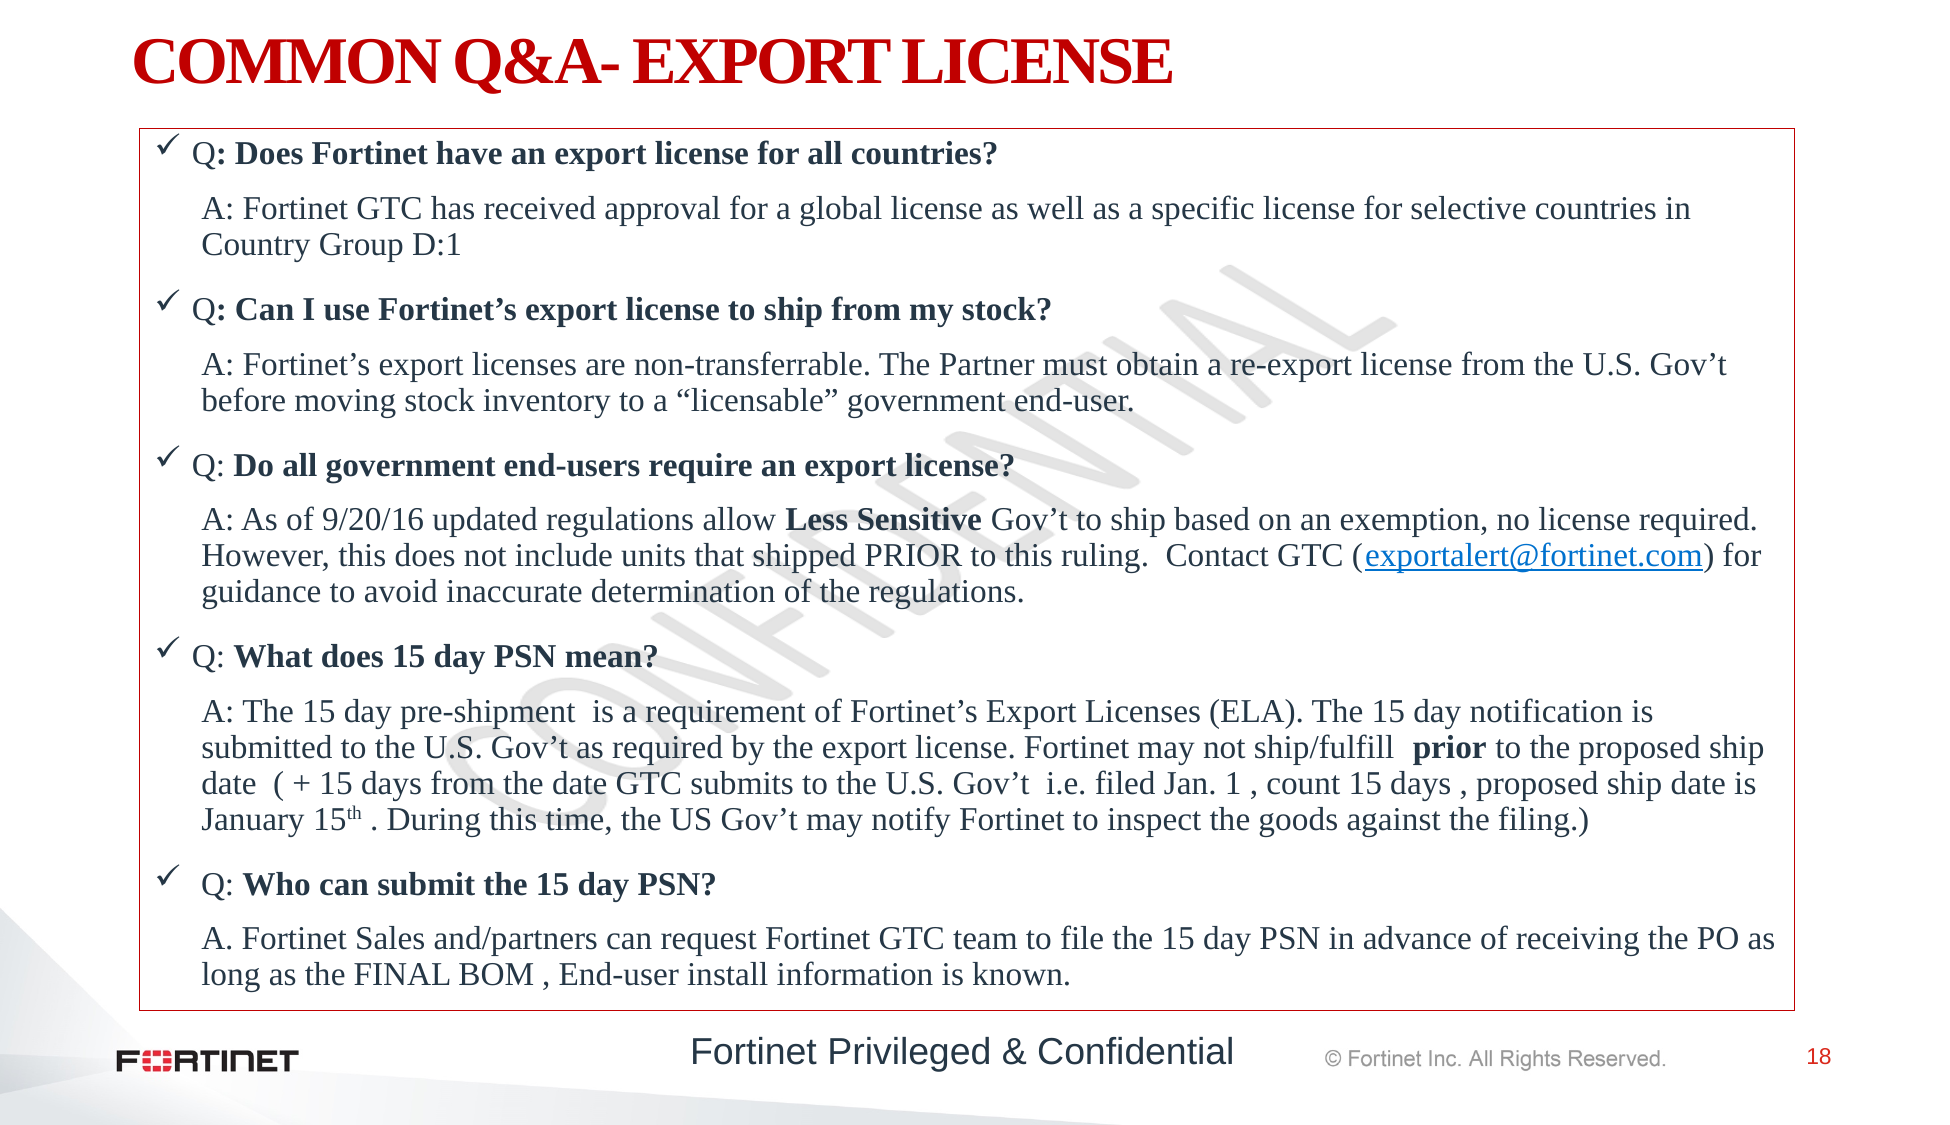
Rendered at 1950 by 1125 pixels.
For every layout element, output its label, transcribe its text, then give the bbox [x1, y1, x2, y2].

text_box Fortinet Privileged & Confidential [622, 1022, 1303, 1081]
list Q: Does Fortinet have an export license for all countries? A: Fortinet GTC has received approval for a global license as well as a specific license for selective countries in Country Group D:1 Q: Can I use Fortinet’s export license to ship from my stock? A: Fortinet’s export licenses are non-transferrable. The Partner must obtain a re-export license from the U.S. Gov’t before moving stock inventory to a “licensable” government end-user. Q: Do all government end-users require an export license? A: As of 9/20/16 updated regulations allow Less Sensitive Gov’t to ship based on an exemption, no license required. However, this does not include units that shipped PRIOR to this ruling. Contact GTC (exportalert@fortinet.com) for guidance to avoid inaccurate determination of the regulations. Q: What does 15 day PSN mean? A: The 15 day pre-shipment is a requirement of Fortinet’s Export Licenses (ELA). The 15 day notification is submitted to the U.S. Gov’t as required by the export license. Fortinet may not ship/fulfill prior to the proposed ship date ( + 15 days from the date GTC submits to the U.S. Gov’t i.e. filed Jan. 1 , count 15 days , proposed ship date is January 15th . During this time, the US Gov’t may notify Fortinet to inspect the goods against the filing.) Q: Who can submit the 15 day PSN? A. Fortinet Sales and/partners can request Fortinet GTC team to file the 15 day PSN in advance of receiving the PO as long as the FINAL BOM , End-user install information is known. [139, 128, 1795, 1011]
title COMMON Q&A- EXPORT LICENSE [116, 75, 1761, 129]
picture [0, 1, 1950, 1125]
